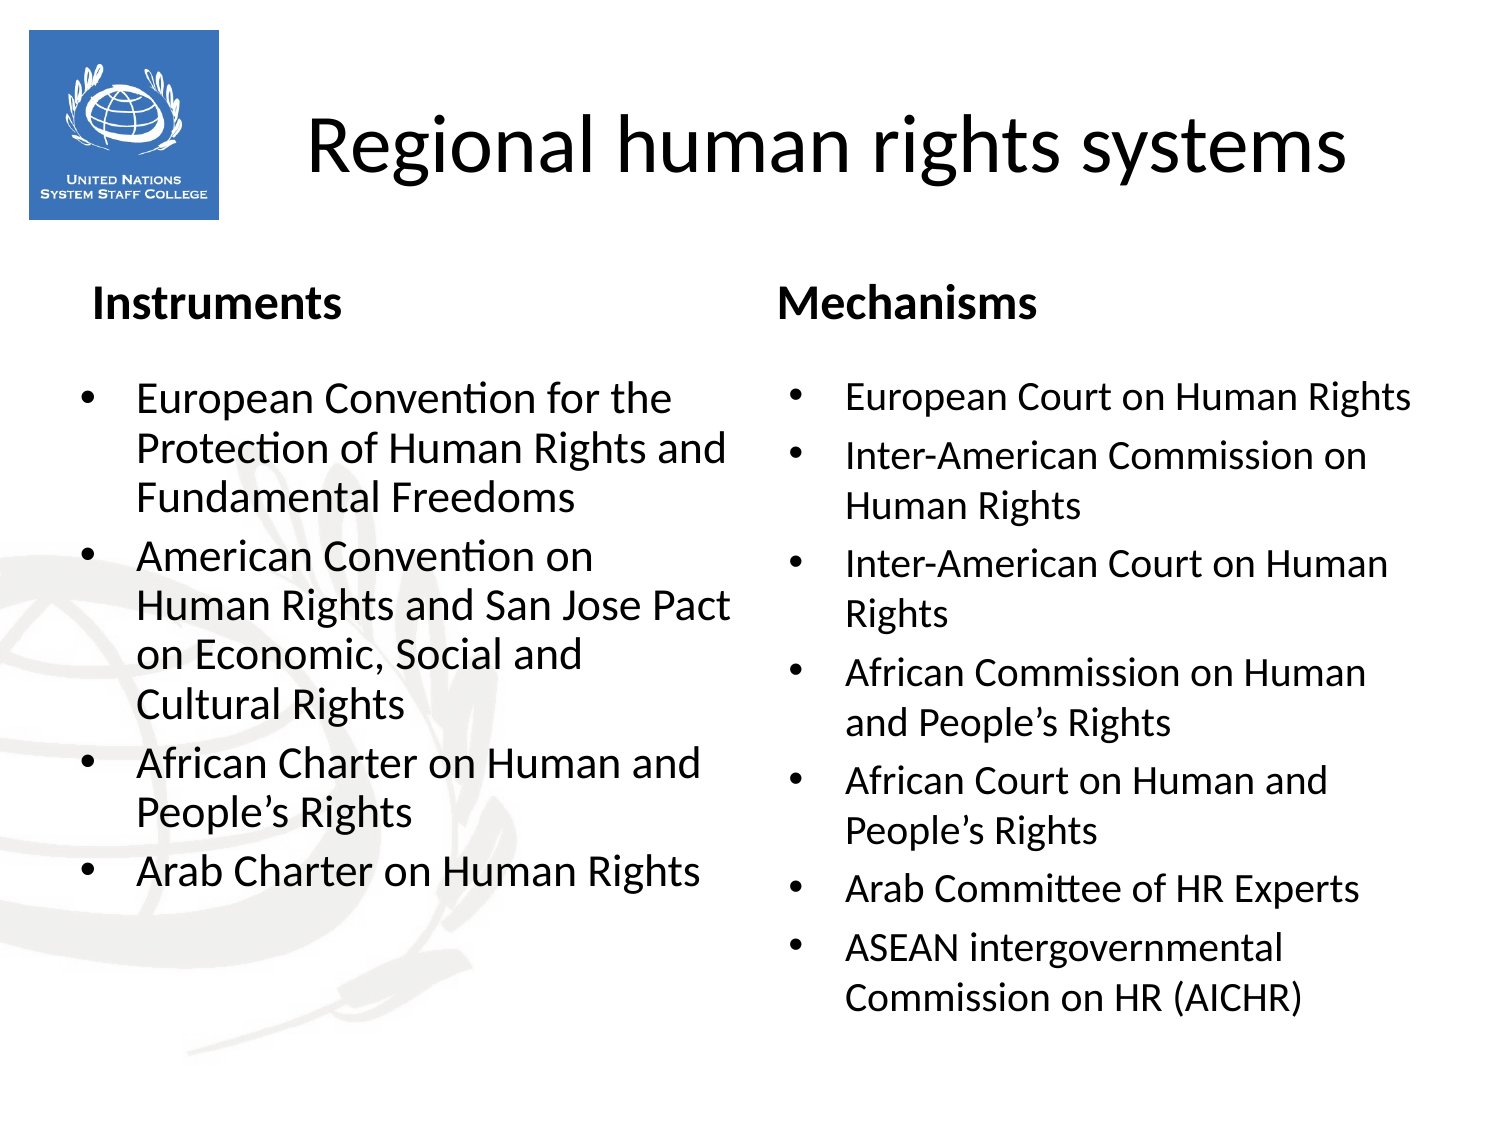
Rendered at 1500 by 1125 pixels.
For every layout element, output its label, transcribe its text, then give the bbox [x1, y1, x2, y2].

list Instruments [76, 231, 740, 302]
list European Convention for the Protection of Human Rights and Fundamental Freedoms American Convention on Human Rights and San Jose Pact on Economic, Social and Cultural Rights African Charter on Human and People’s Rights Arab Charter on Human Rights [64, 302, 753, 958]
picture [29, 30, 219, 220]
title Regional human rights systems [229, 44, 1426, 233]
list European Court on Human Rights Inter-American Commission on Human Rights Inter-American Court on Human Rights African Commission on Human and People’s Rights African Court on Human and People’s Rights Arab Committee of HR Experts ASEAN intergovernmental Commission on HR (AICHR) [773, 361, 1437, 1011]
list Mechanisms [761, 231, 1425, 337]
